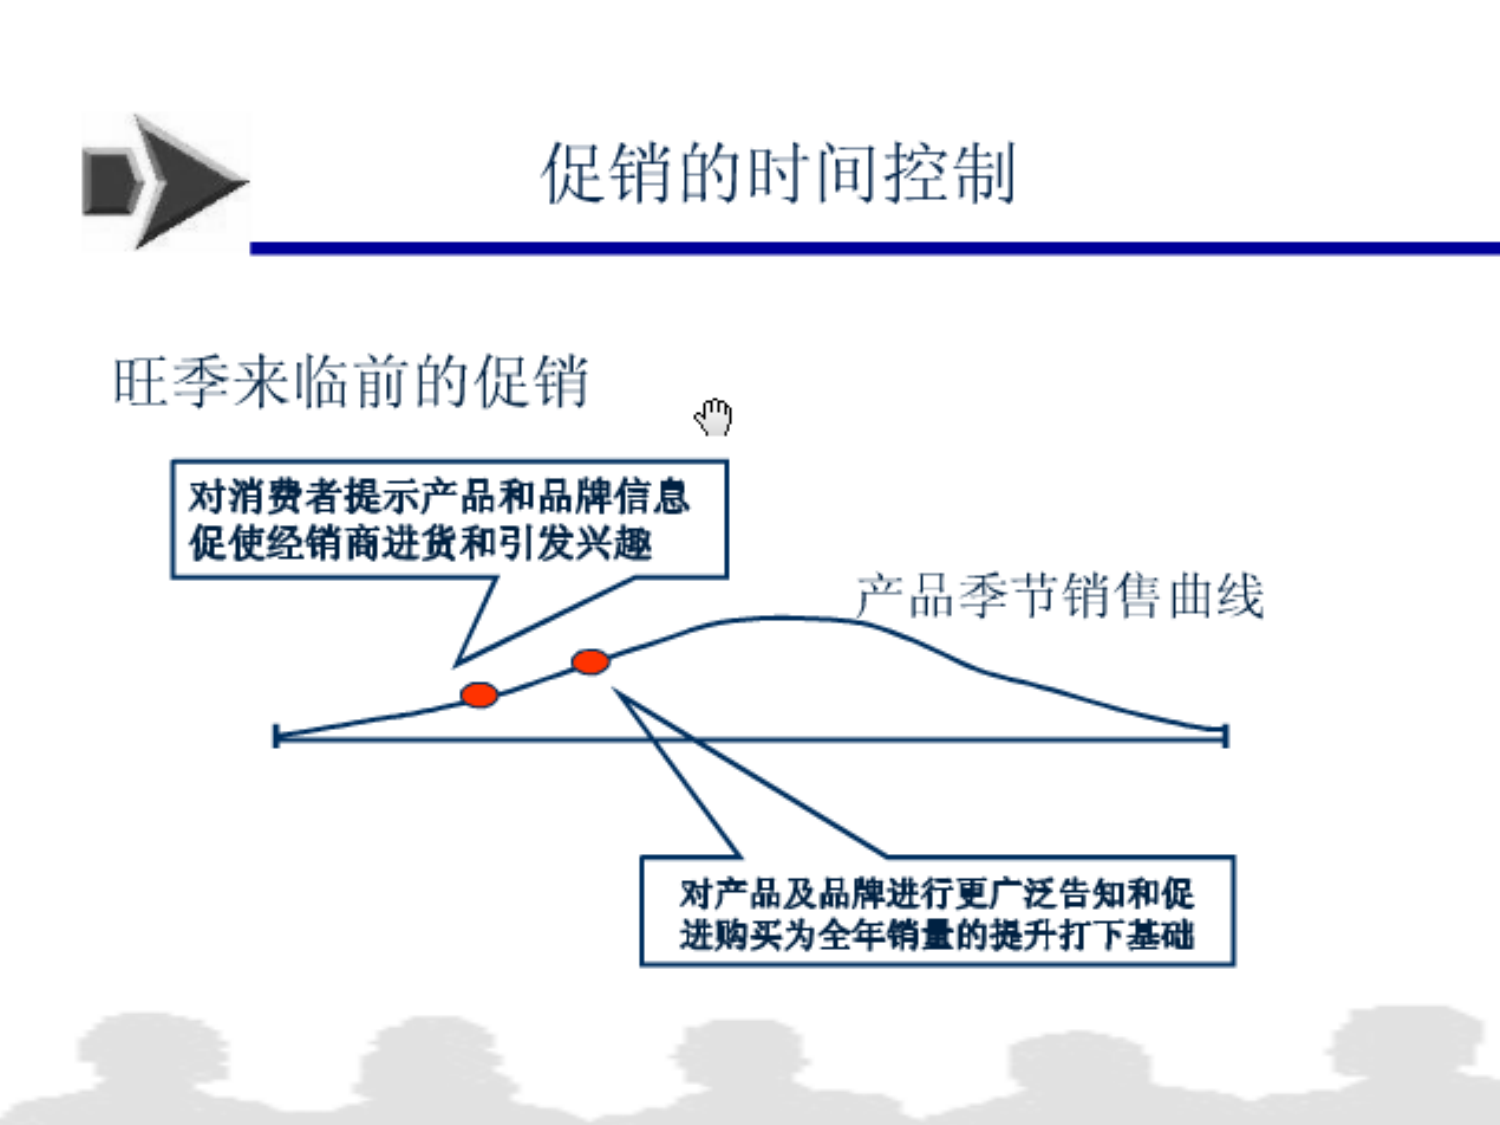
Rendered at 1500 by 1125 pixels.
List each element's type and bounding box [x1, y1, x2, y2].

list [0, 0, 1500, 1125]
